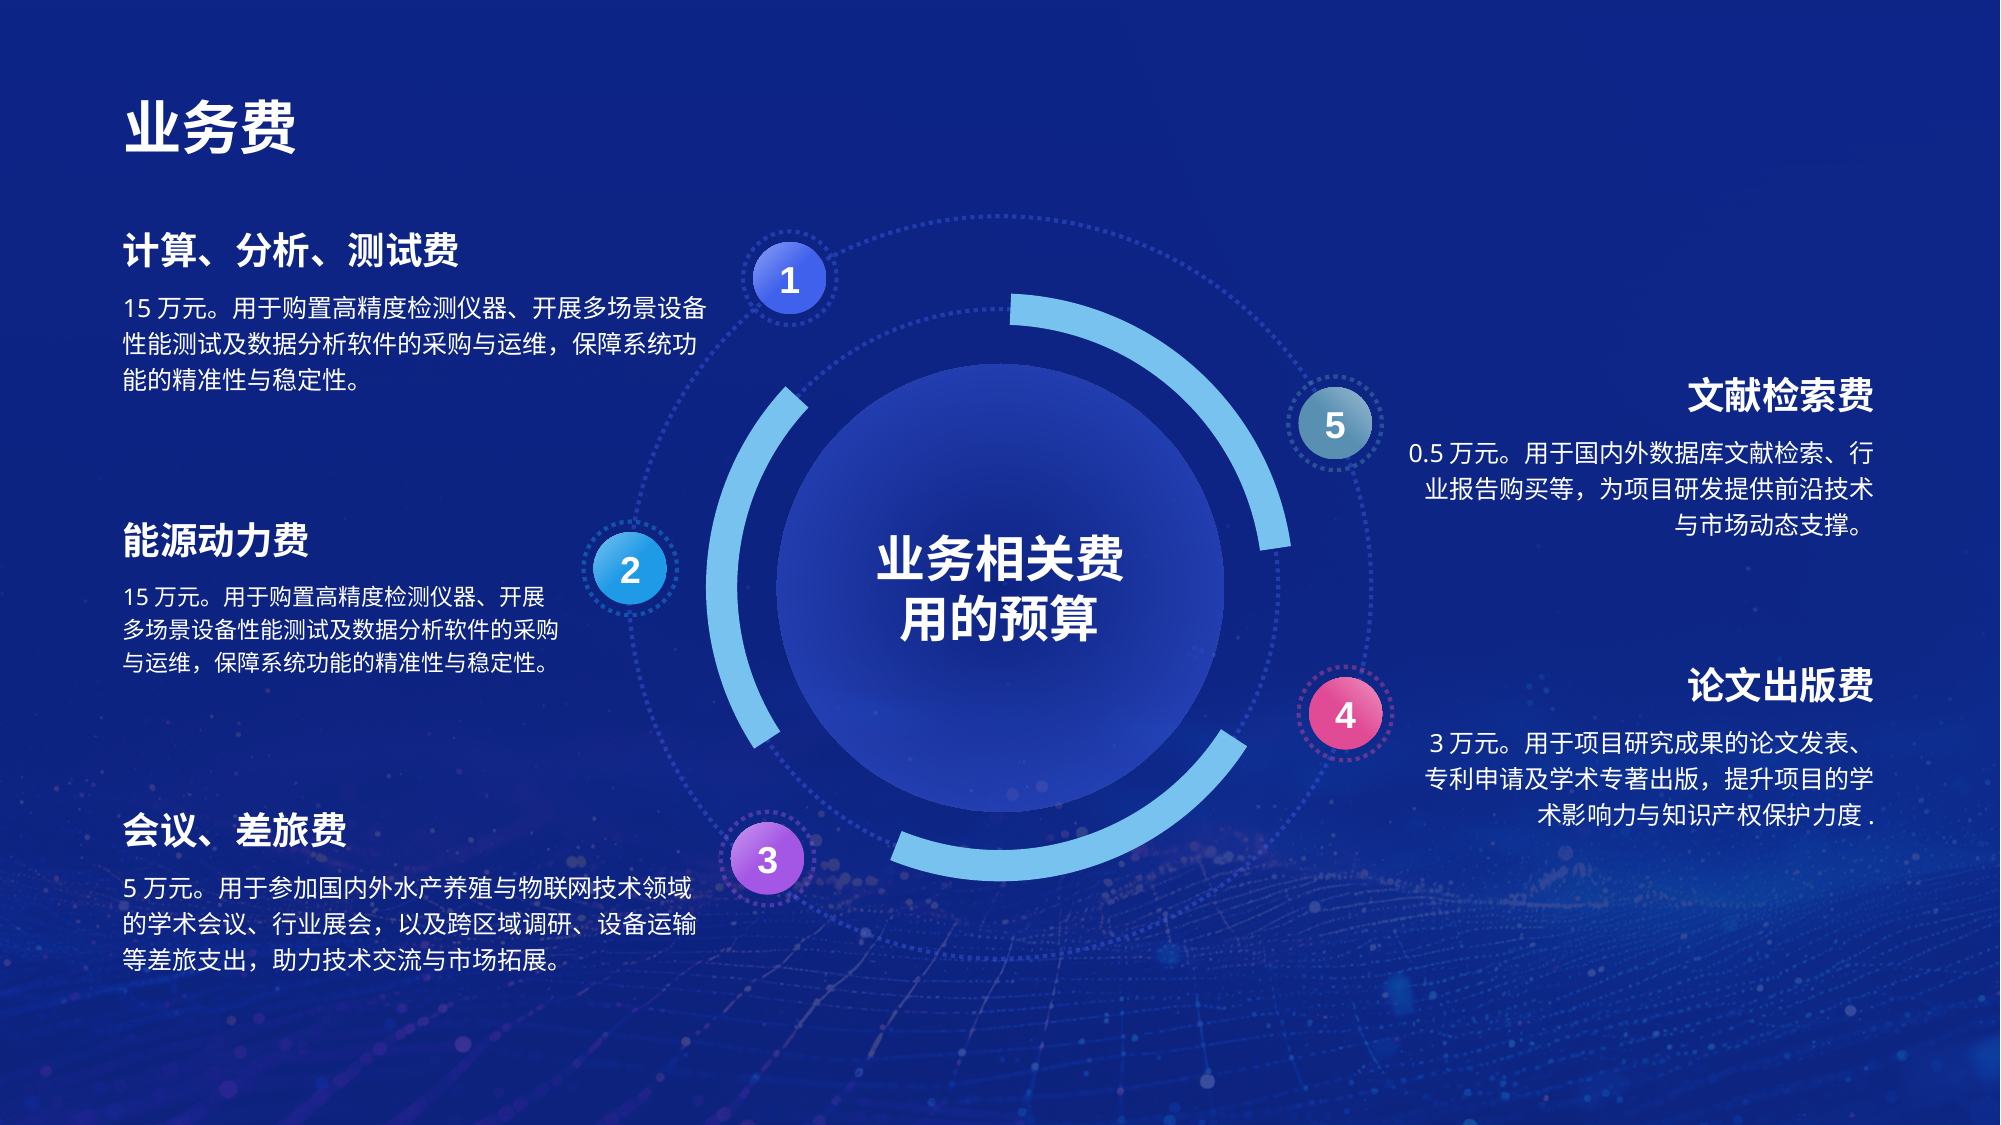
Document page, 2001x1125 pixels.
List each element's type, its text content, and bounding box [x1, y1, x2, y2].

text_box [108, 168, 1890, 1007]
title 业务费 [108, 21, 1890, 168]
